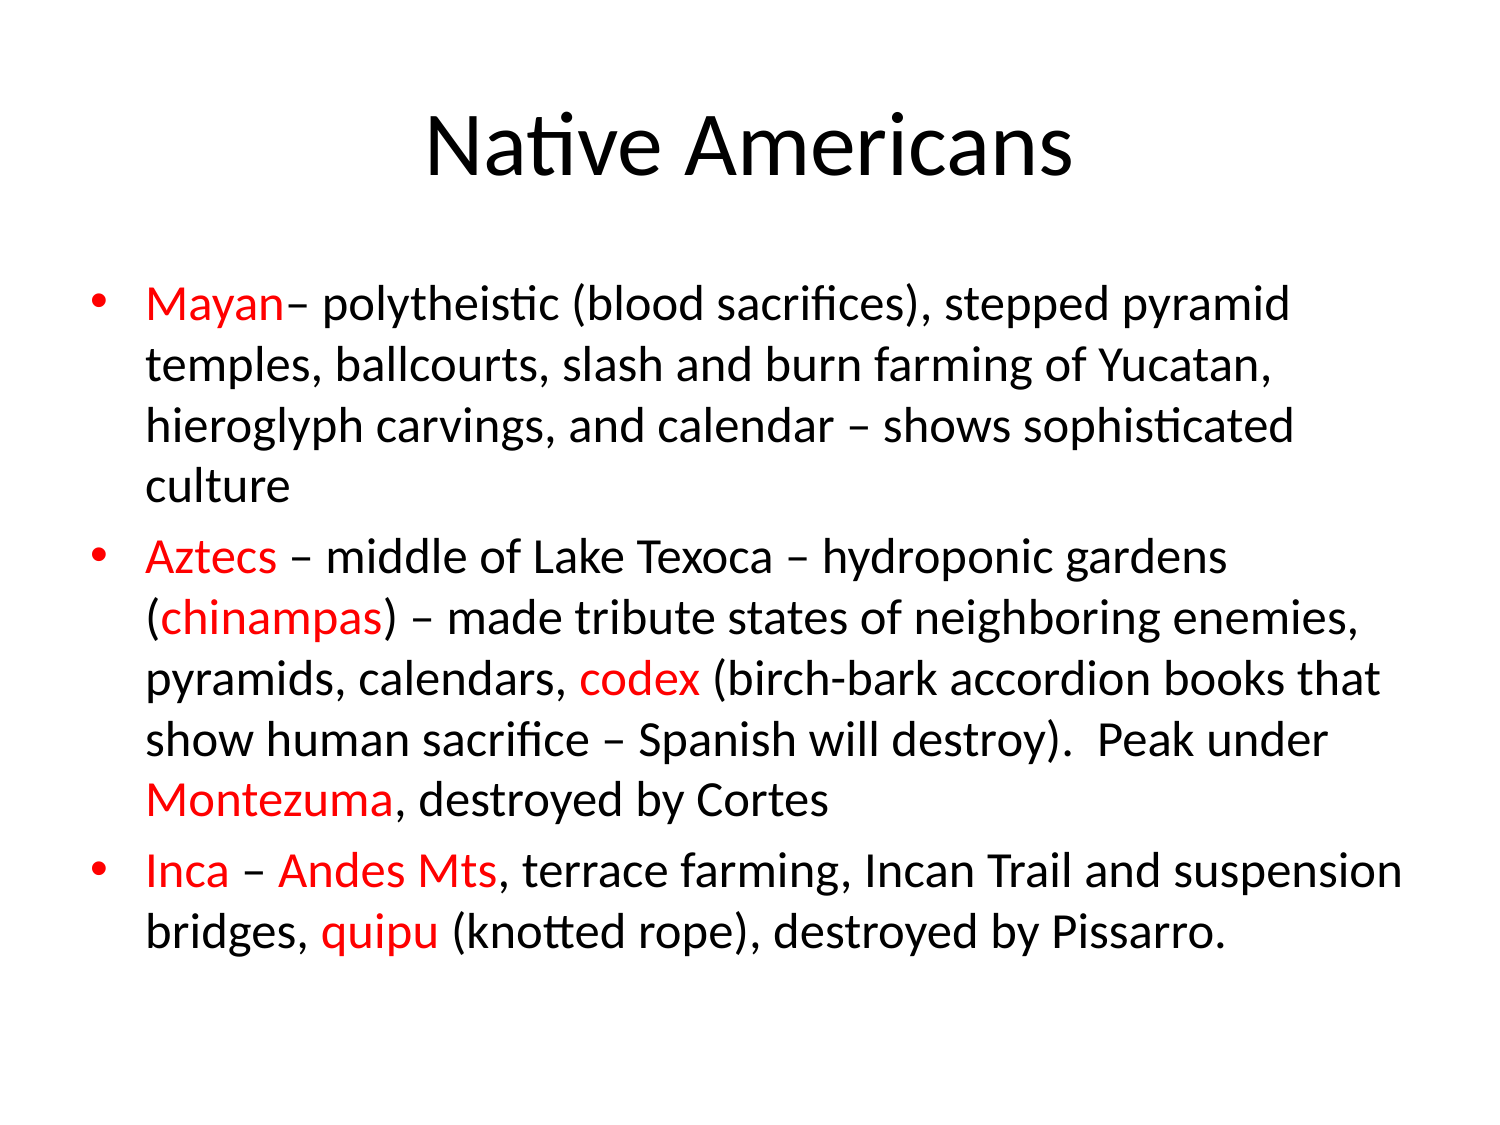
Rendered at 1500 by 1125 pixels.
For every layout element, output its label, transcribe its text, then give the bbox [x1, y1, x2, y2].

title Native Americans [75, 45, 1425, 233]
list Mayan– polytheistic (blood sacrifices), stepped pyramid temples, ballcourts, slash and burn farming of Yucatan, hieroglyph carvings, and calendar – shows sophisticated culture Aztecs – middle of Lake Texoca – hydroponic gardens (chinampas) – made tribute states of neighboring enemies, pyramids, calendars, codex (birch-bark accordion books that show human sacrifice – Spanish will destroy). Peak under Montezuma, destroyed by Cortes Inca – Andes Mts, terrace farming, Incan Trail and suspension bridges, quipu (knotted rope), destroyed by Pissarro. [75, 262, 1425, 1005]
